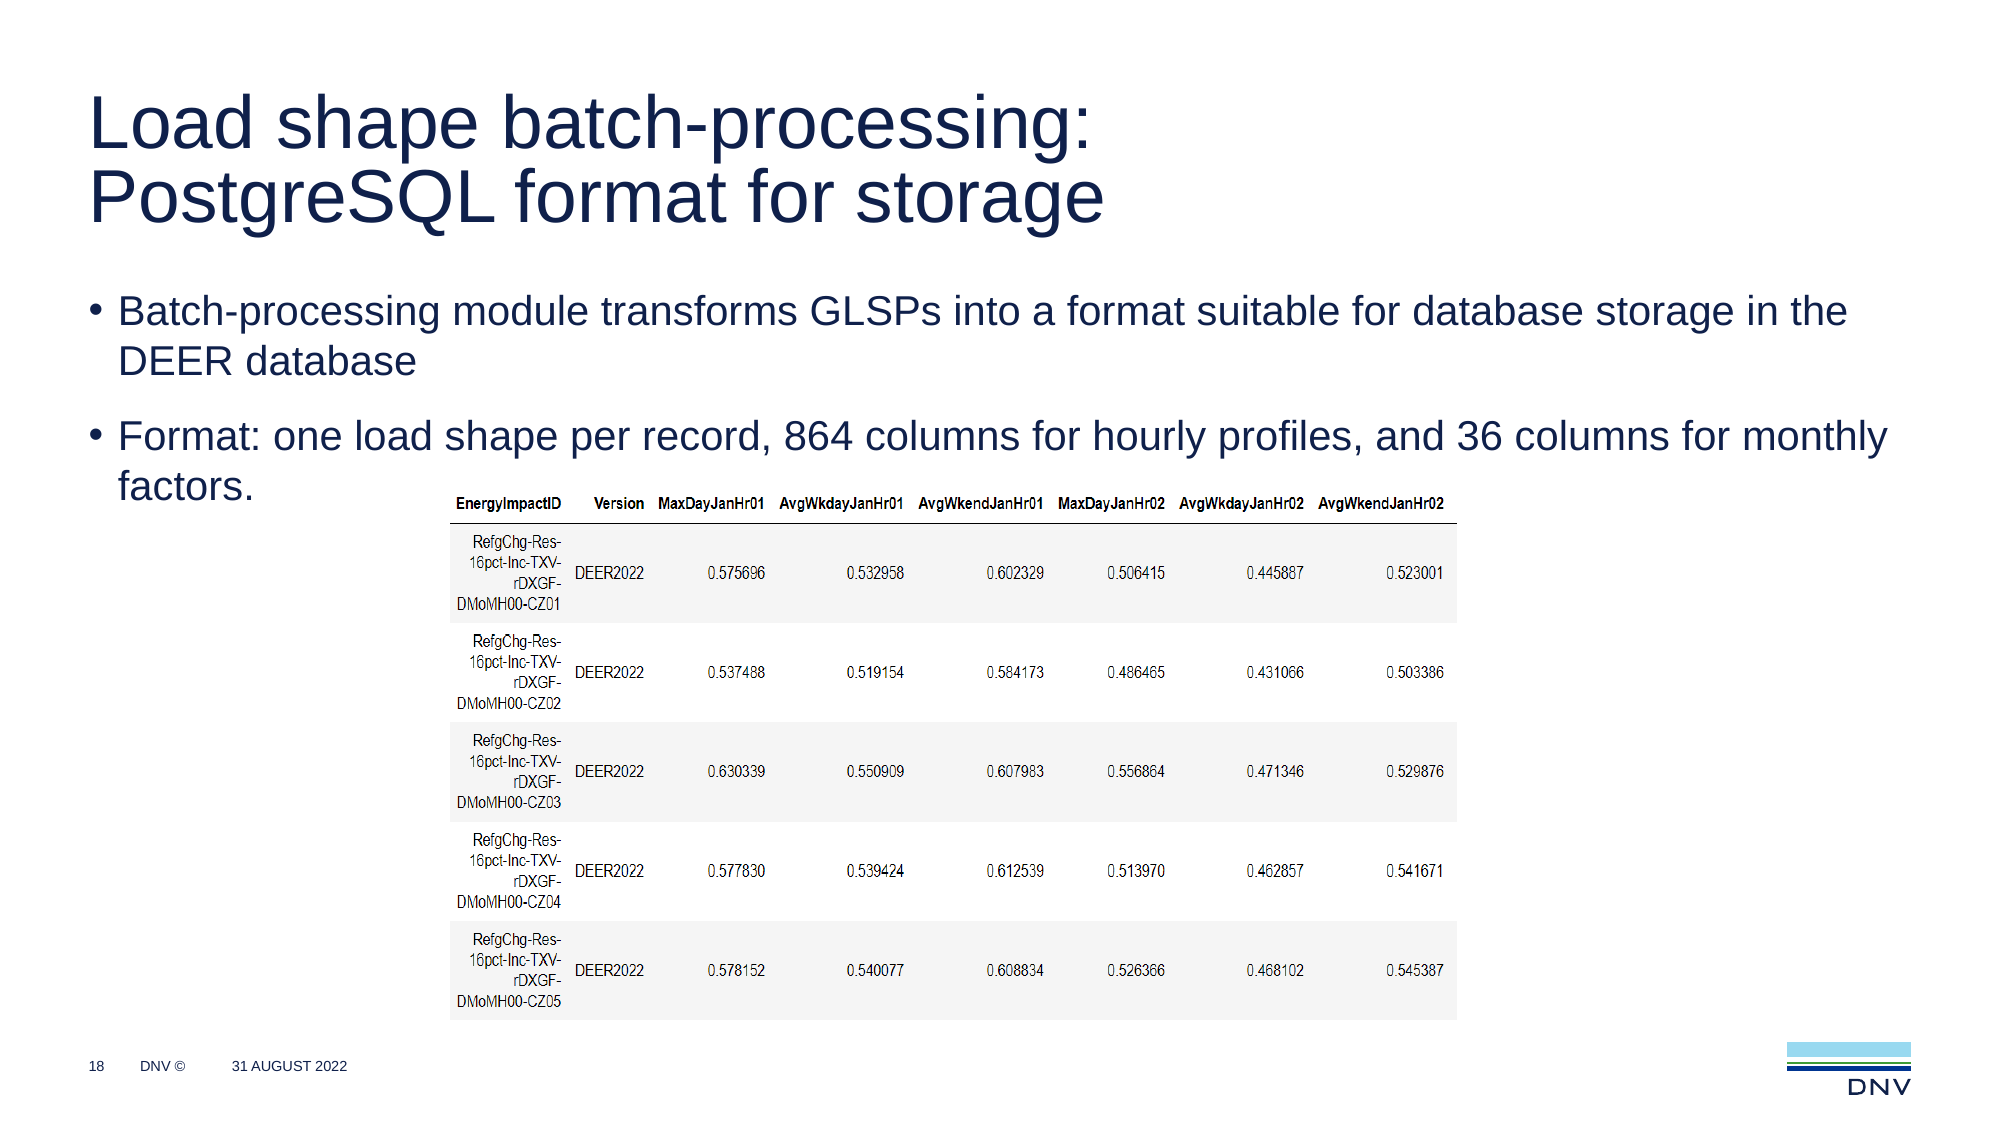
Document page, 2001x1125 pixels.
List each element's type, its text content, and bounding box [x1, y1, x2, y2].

title Load shape batch-processing: PostgreSQL format for storage [88, 88, 1912, 243]
slide_number 18 [88, 1056, 133, 1082]
list Batch-processing module transforms GLSPs into a format suitable for database storage in the DEER database Format: one load shape per record, 864 columns for hourly profiles, and 36 columns for monthly factors. [88, 283, 1912, 1037]
picture [449, 487, 1458, 1022]
